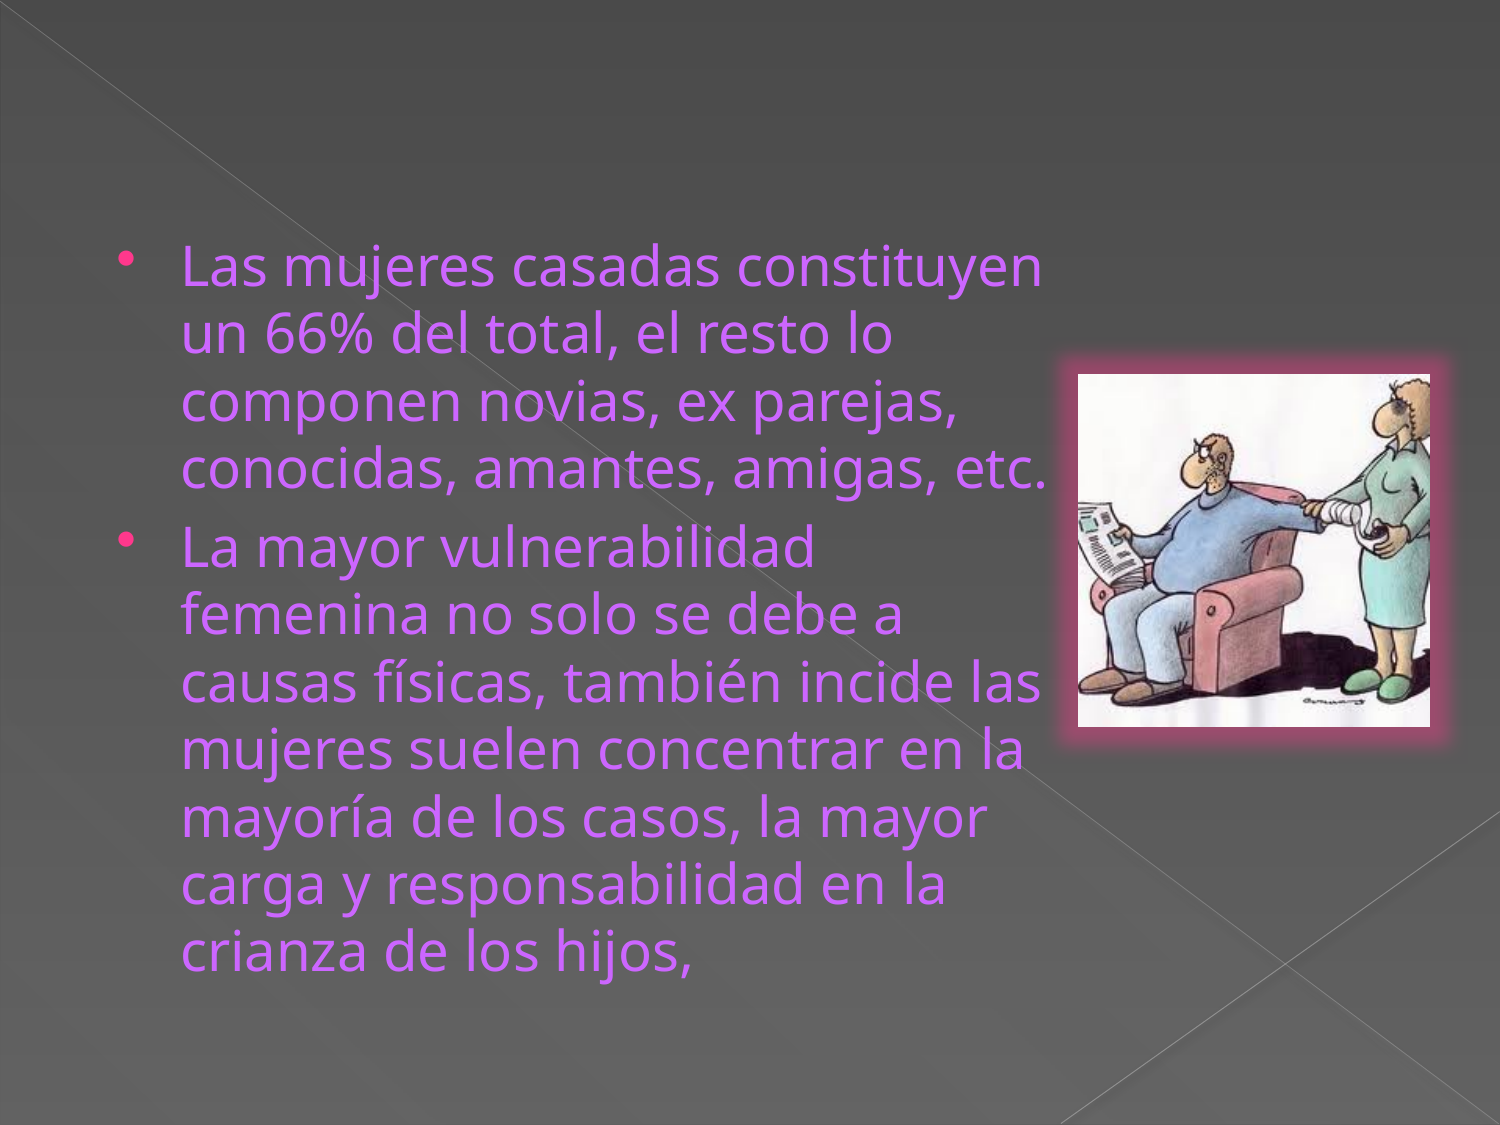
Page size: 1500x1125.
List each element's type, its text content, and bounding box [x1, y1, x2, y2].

picture [1077, 374, 1430, 727]
list Las mujeres casadas constituyen un 66% del total, el resto lo componen novias, ex parejas, conocidas, amantes, amigas, etc. La mayor vulnerabilidad femenina no solo se debe a causas físicas, también incide las mujeres suelen concentrar en la mayoría de los casos, la mayor carga y responsabilidad en la crianza de los hijos, [93, 222, 1067, 1059]
